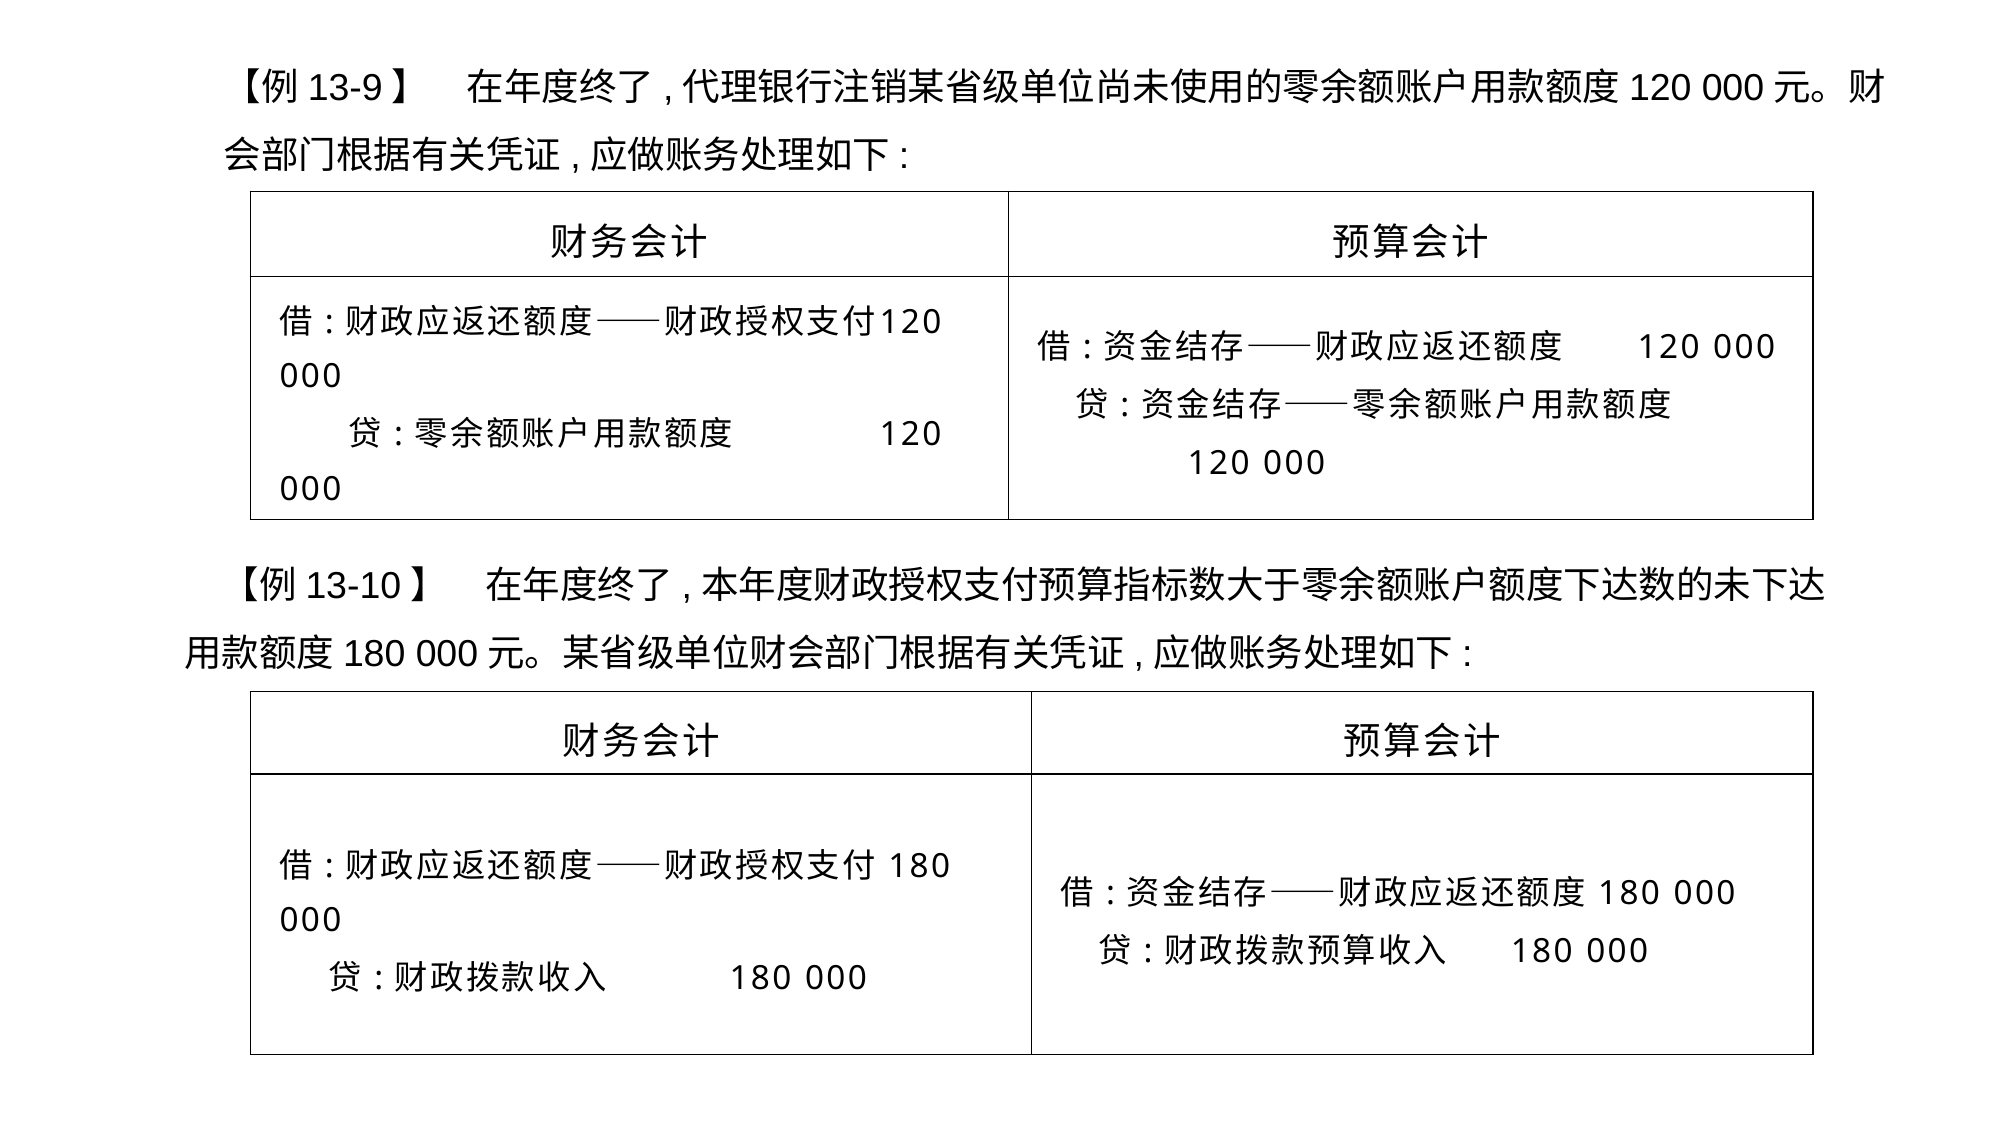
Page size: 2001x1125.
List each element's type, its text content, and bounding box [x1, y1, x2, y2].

text_box 【例13-10】 在年度终了,本年度财政授权支付预算指标数大于零余额账户额度下达数的未下达用款额度180 000元。某省级单位财会部门根据有关凭证,应做账务处理如下: [169, 531, 1869, 718]
table_cell 借:资金结存——财政应返还额度180 000 贷:财政拨款预算收入 180 000 [1032, 775, 1812, 1054]
table_cell 借:财政应返还额度——财政授权支付180 000 贷:财政拨款收入 180 000 [251, 775, 1031, 1054]
table_cell 借:资金结存——财政应返还额度 120 000 贷:资金结存——零余额账户用款额度 120 000 [1009, 277, 1812, 519]
table_header 预算会计 [1009, 192, 1812, 276]
text_box 【例13-9】 在年度终了,代理银行注销某省级单位尚未使用的零余额账户用款额度120 000元。财会部门根据有关凭证,应做账务处理如下: [209, 33, 1904, 206]
table_cell 借:财政应返还额度——财政授权支付 120 000 贷:零余额账户用款额度 120 000 [251, 277, 1008, 519]
table_header 财务会计 [251, 692, 1031, 773]
table_header 预算会计 [1032, 692, 1812, 773]
table_header 财务会计 [251, 192, 1008, 276]
